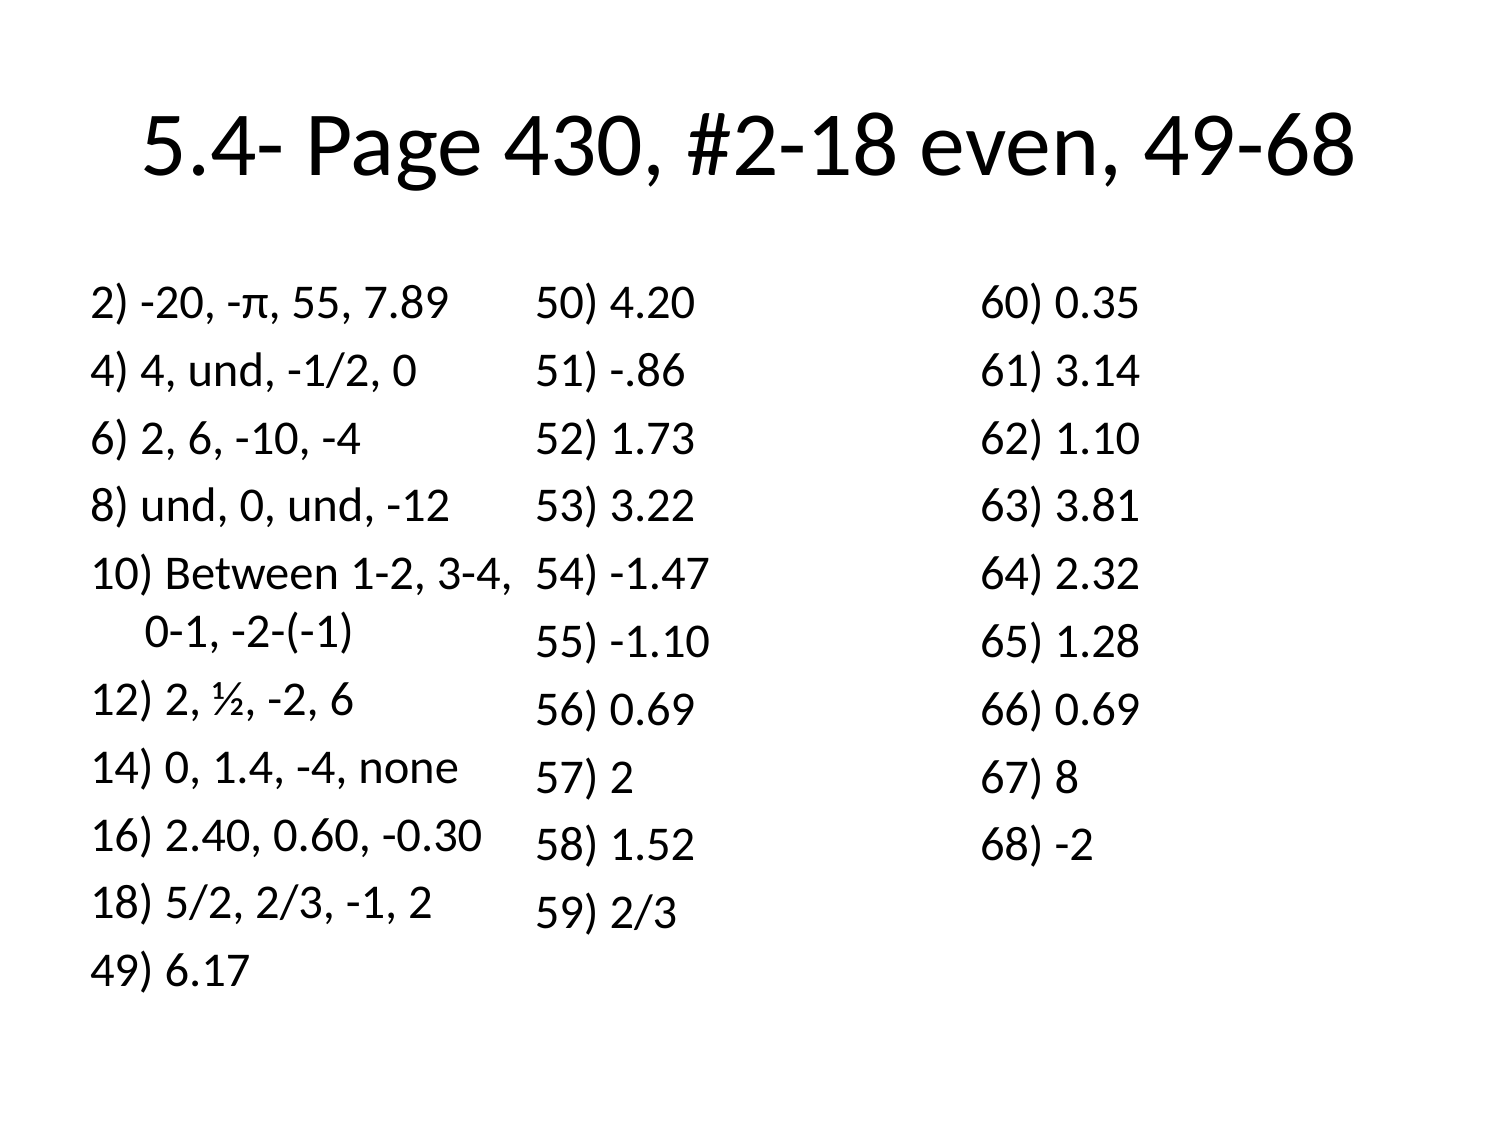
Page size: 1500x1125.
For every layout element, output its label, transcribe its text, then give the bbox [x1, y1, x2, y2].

title 5.4- Page 430, #2-18 even, 49-68 [75, 45, 1425, 233]
list 2) -20, -π, 55, 7.89 4) 4, und, -1/2, 0 6) 2, 6, -10, -4 8) und, 0, und, -12 10) Between 1-2, 3-4, 0-1, -2-(-1) 12) 2, ½, -2, 6 14) 0, 1.4, -4, none 16) 2.40, 0.60, -0.30 18) 5/2, 2/3, -1, 2 49) 6.17 50) 4.20 51) -.86 52) 1.73 53) 3.22 54) -1.47 55) -1.10 56) 0.69 57) 2 58) 1.52 59) 2/3 60) 0.35 61) 3.14 62) 1.10 63) 3.81 64) 2.32 65) 1.28 66) 0.69 67) 8 68) -2 [75, 262, 1425, 1005]
